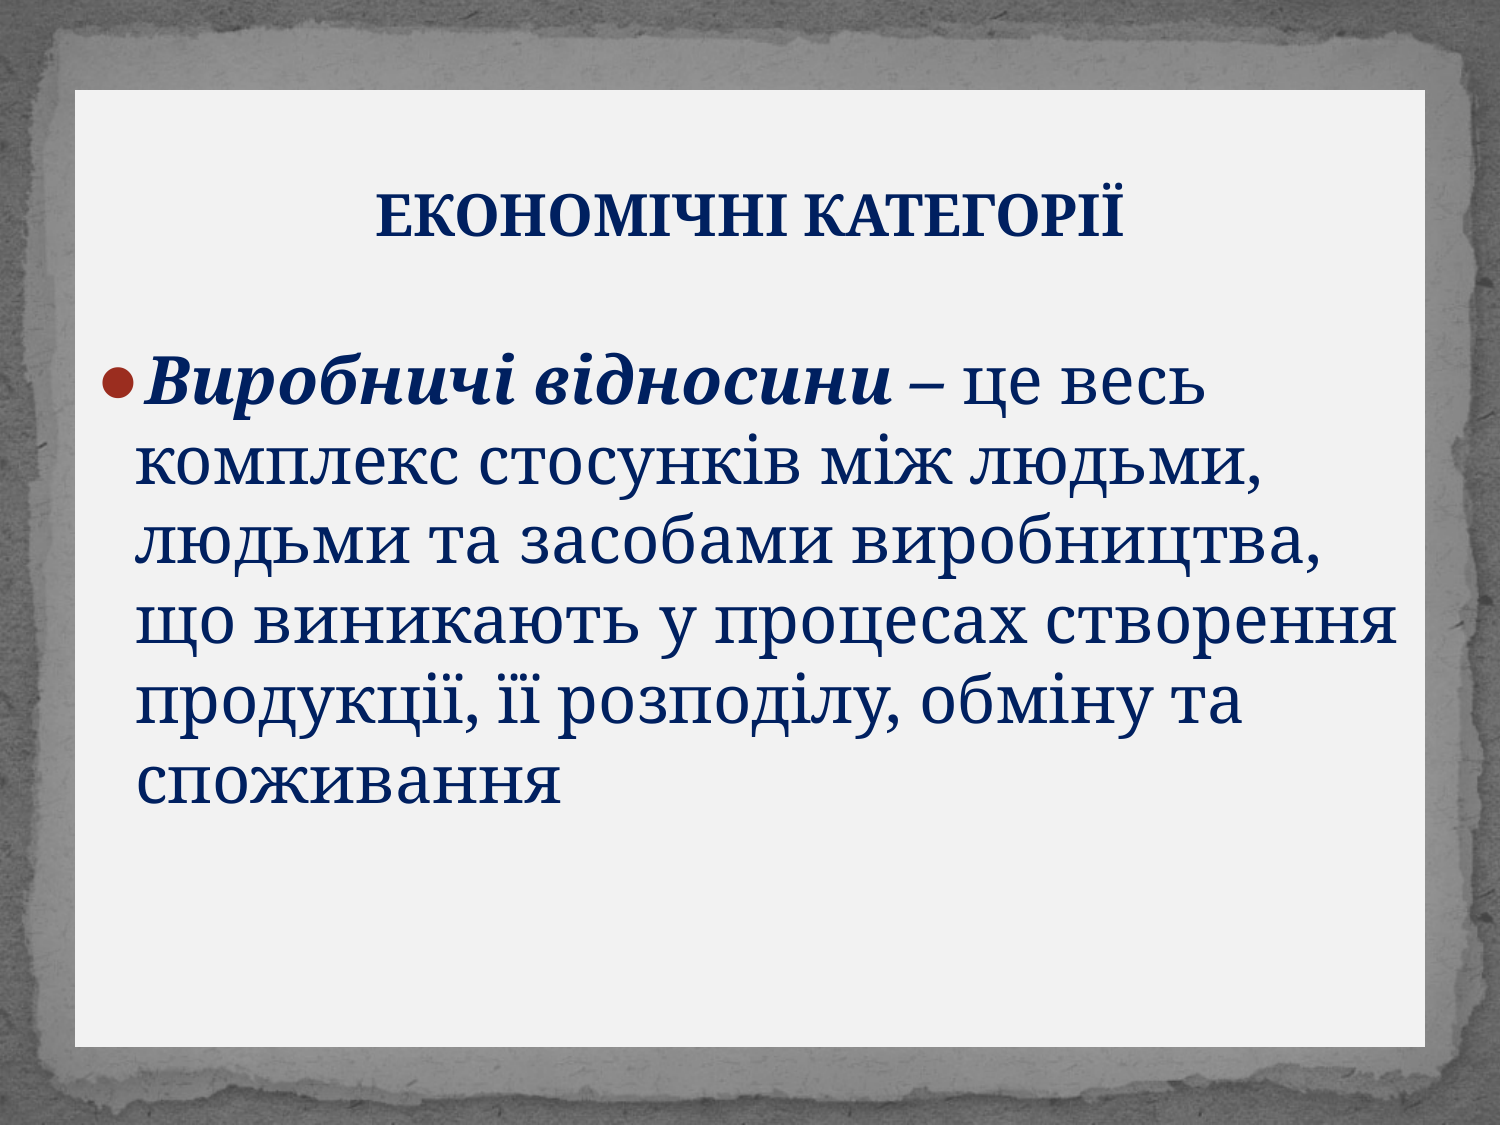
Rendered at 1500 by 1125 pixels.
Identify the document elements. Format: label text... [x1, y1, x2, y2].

picture [0, 0, 1500, 1125]
title ЕКОНОМІЧНІ КАТЕГОРІЇ [75, 90, 1425, 256]
list Виробничі відносини – це весь комплекс стосунків між людьми, людьми та засобами виробництва, що виникають у процесах створення продукції, її розподілу, обміну та споживання [75, 256, 1425, 1047]
